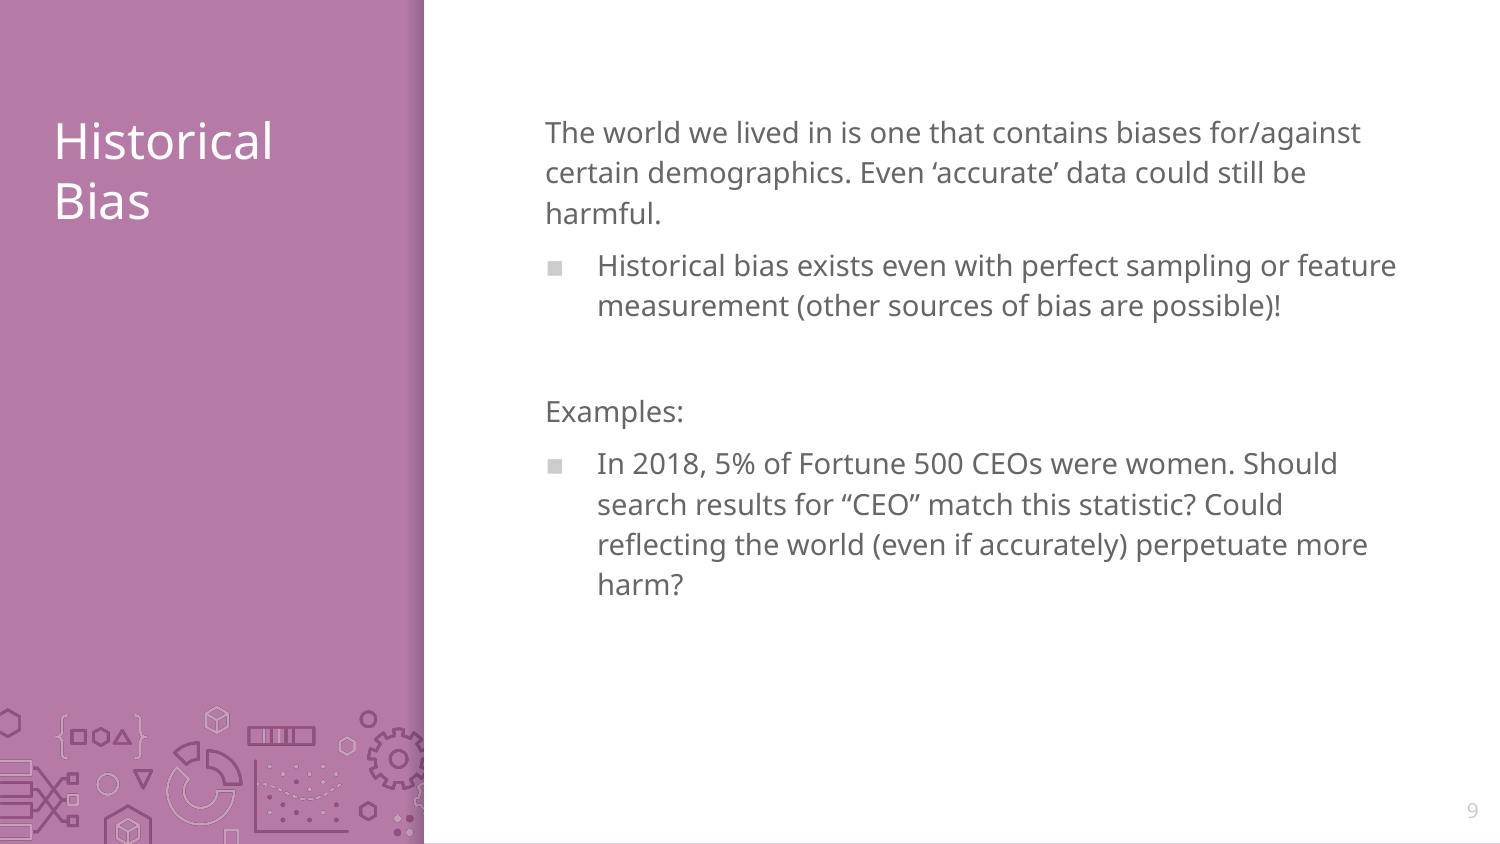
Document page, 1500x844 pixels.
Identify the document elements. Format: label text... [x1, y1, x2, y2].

picture [0, 701, 424, 844]
title Historical Bias [38, 94, 375, 748]
slide_number 9 [1403, 779, 1494, 844]
list The world we lived in is one that contains biases for/against certain demographics. Even ‘accurate’ data could still be harmful. Historical bias exists even with perfect sampling or feature measurement (other sources of bias are possible)! Examples: In 2018, 5% of Fortune 500 CEOs were women. Should search results for “CEO” match this statistic? Could reflecting the world (even if accurately) perpetuate more harm? [506, 94, 1425, 748]
